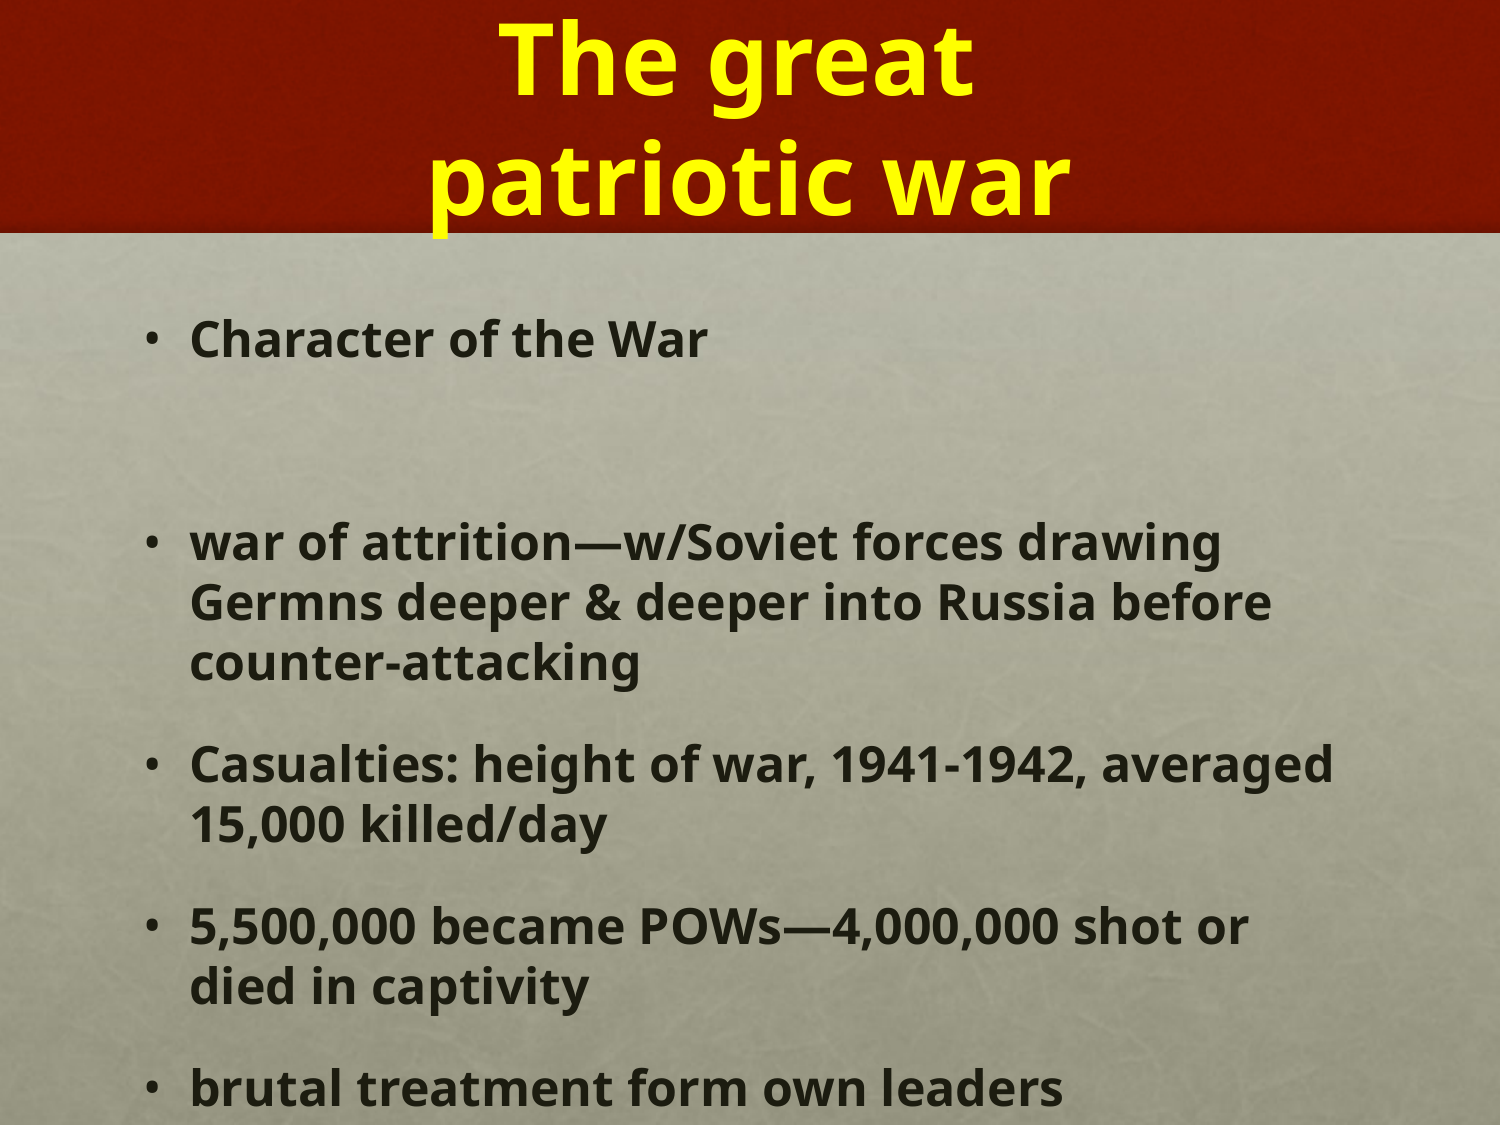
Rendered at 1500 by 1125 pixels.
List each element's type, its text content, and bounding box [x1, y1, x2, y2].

picture [0, 214, 1500, 1125]
title The great patriotic war [127, 10, 1372, 221]
list Character of the War war of attrition—w/Soviet forces drawing Germns deeper & deeper into Russia before counter-attacking Casualties: height of war, 1941-1942, averaged 15,000 killed/day 5,500,000 became POWs—4,000,000 shot or died in captivity brutal treatment form own leaders [127, 299, 1372, 1125]
